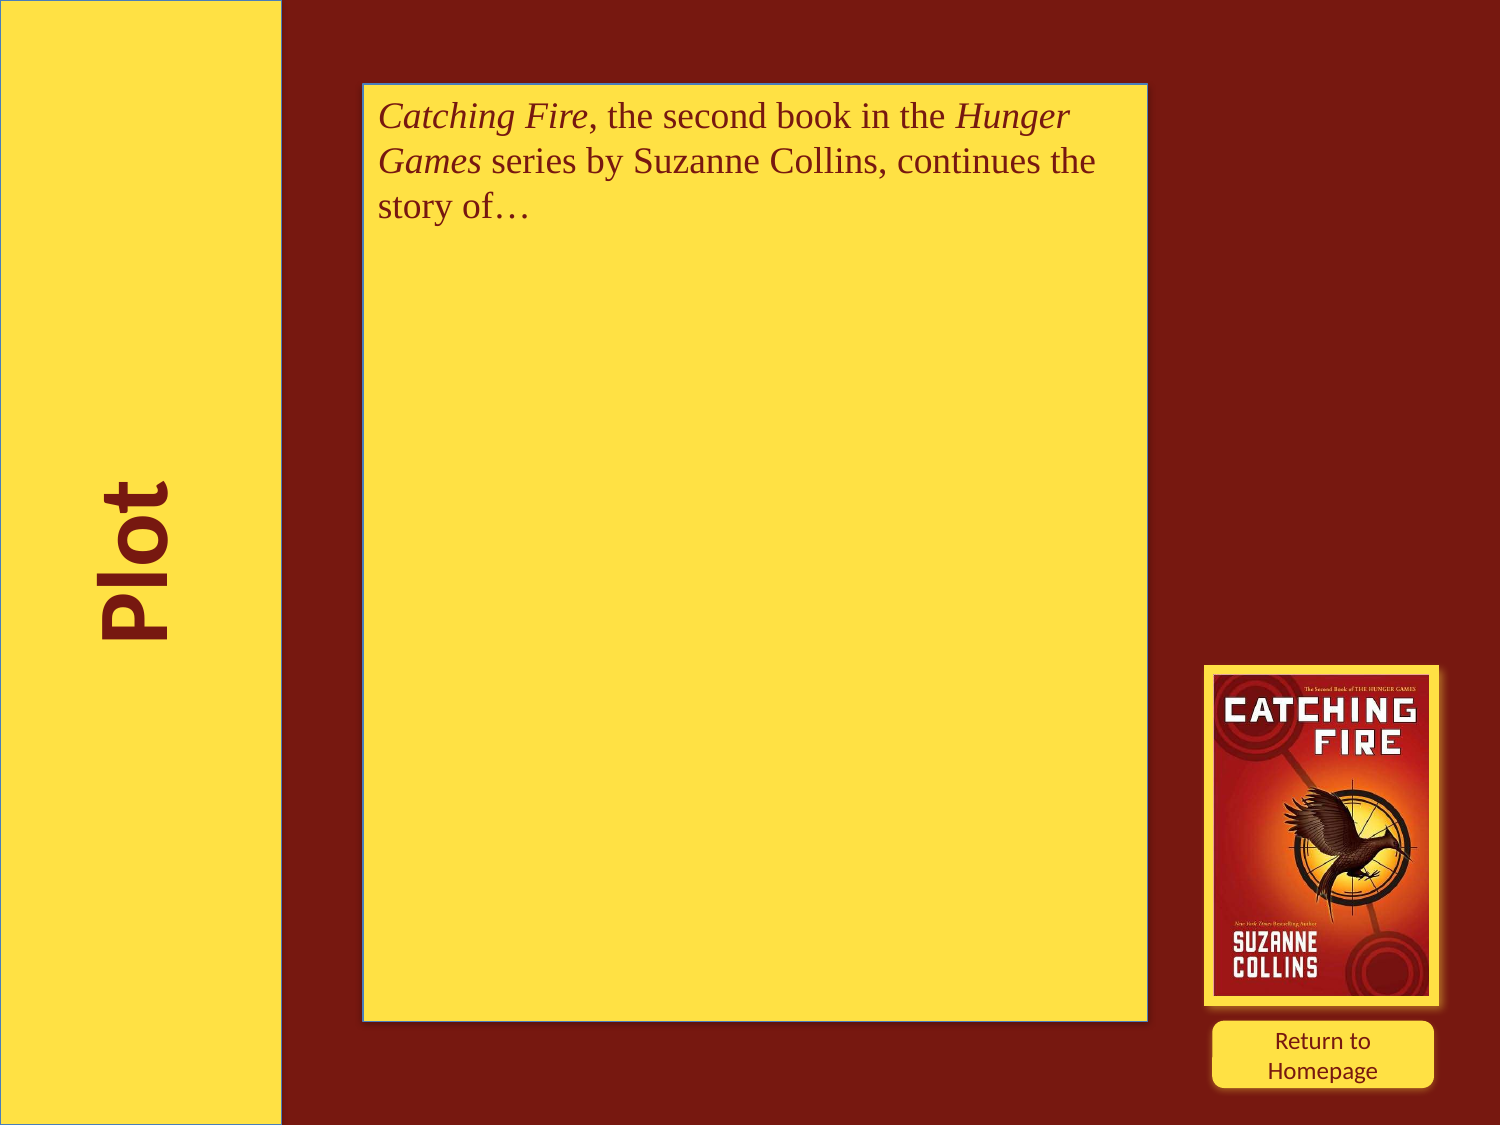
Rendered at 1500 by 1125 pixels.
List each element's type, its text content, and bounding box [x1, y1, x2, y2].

text_box Plot [0, 0, 282, 1125]
text_box [1182, 639, 1465, 1125]
text_box Catching Fire, the second book in the Hunger Games series by Suzanne Collins, continues the story of… [362, 83, 1148, 1022]
picture [1212, 674, 1430, 997]
